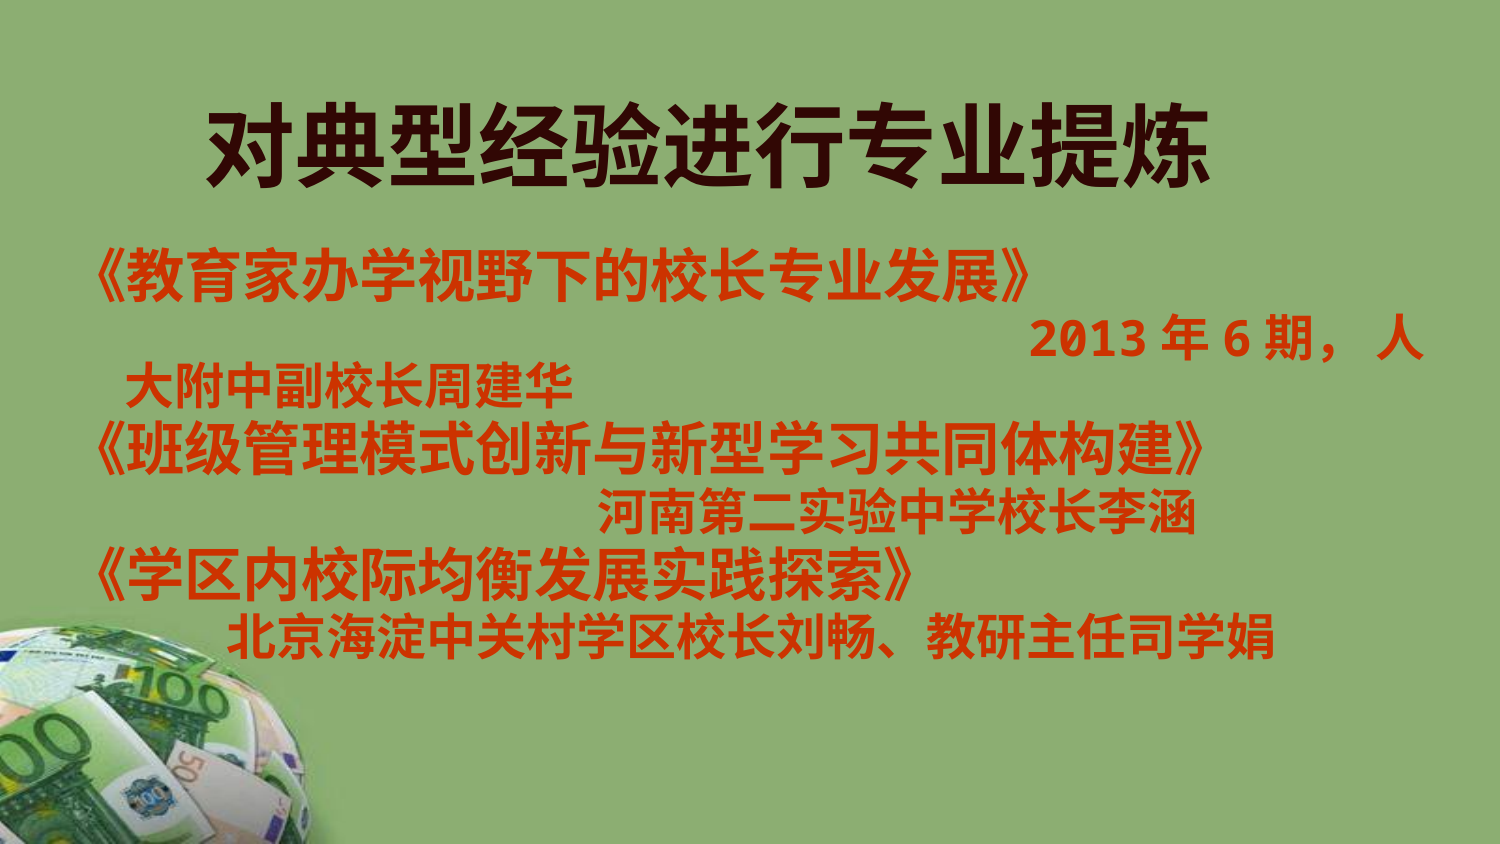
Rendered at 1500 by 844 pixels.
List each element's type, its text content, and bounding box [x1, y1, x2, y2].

title 对典型经验进行专业提炼 [188, 26, 1468, 207]
picture [0, 0, 1500, 844]
list 《教育家办学视野下的校长专业发展》 2013年6期， 人大附中副校长周建华 《班级管理模式创新与新型学习共同体构建》 河南第二实验中学校长李涵 《学区内校际均衡发展实践探索》 北京海淀中关村学区校长刘畅、教研主任司学娟 [52, 244, 1471, 679]
